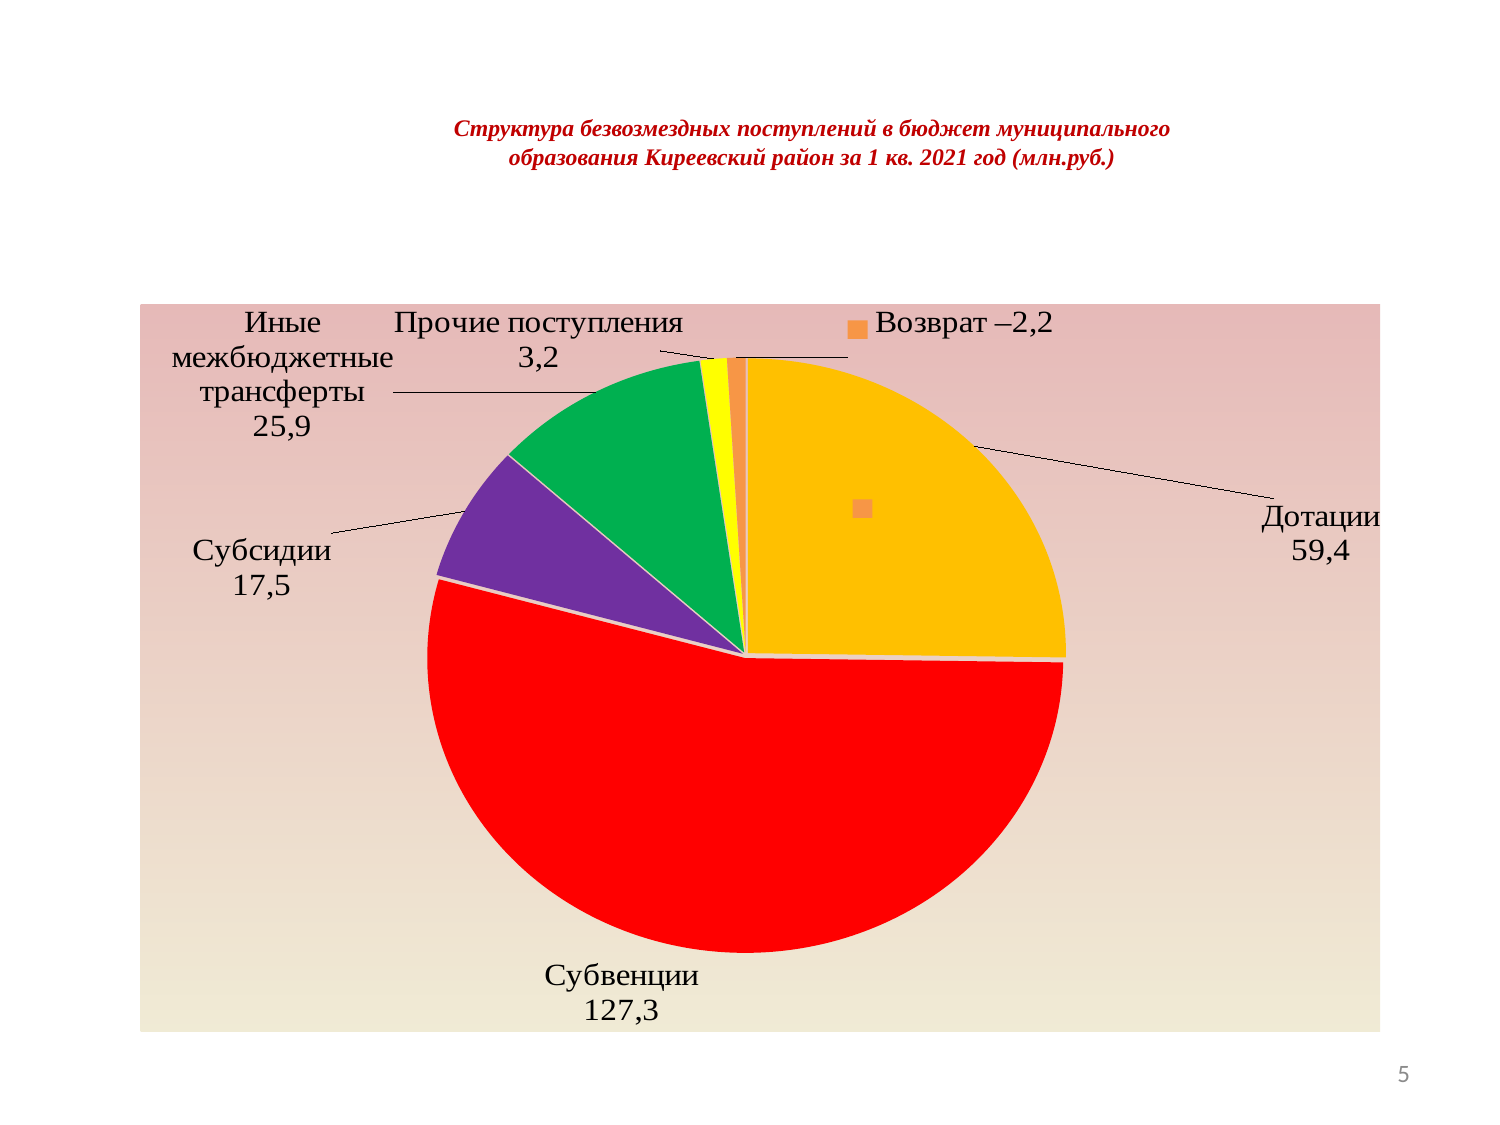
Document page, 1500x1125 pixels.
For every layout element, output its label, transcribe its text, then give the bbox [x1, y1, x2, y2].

chart [140, 245, 1384, 1032]
title Структура безвозмездных поступлений в бюджет муниципального образования Киреевский район за 1 кв. 2021 год (млн.руб.) [175, 11, 1450, 247]
slide_number 5 [1074, 1042, 1425, 1103]
